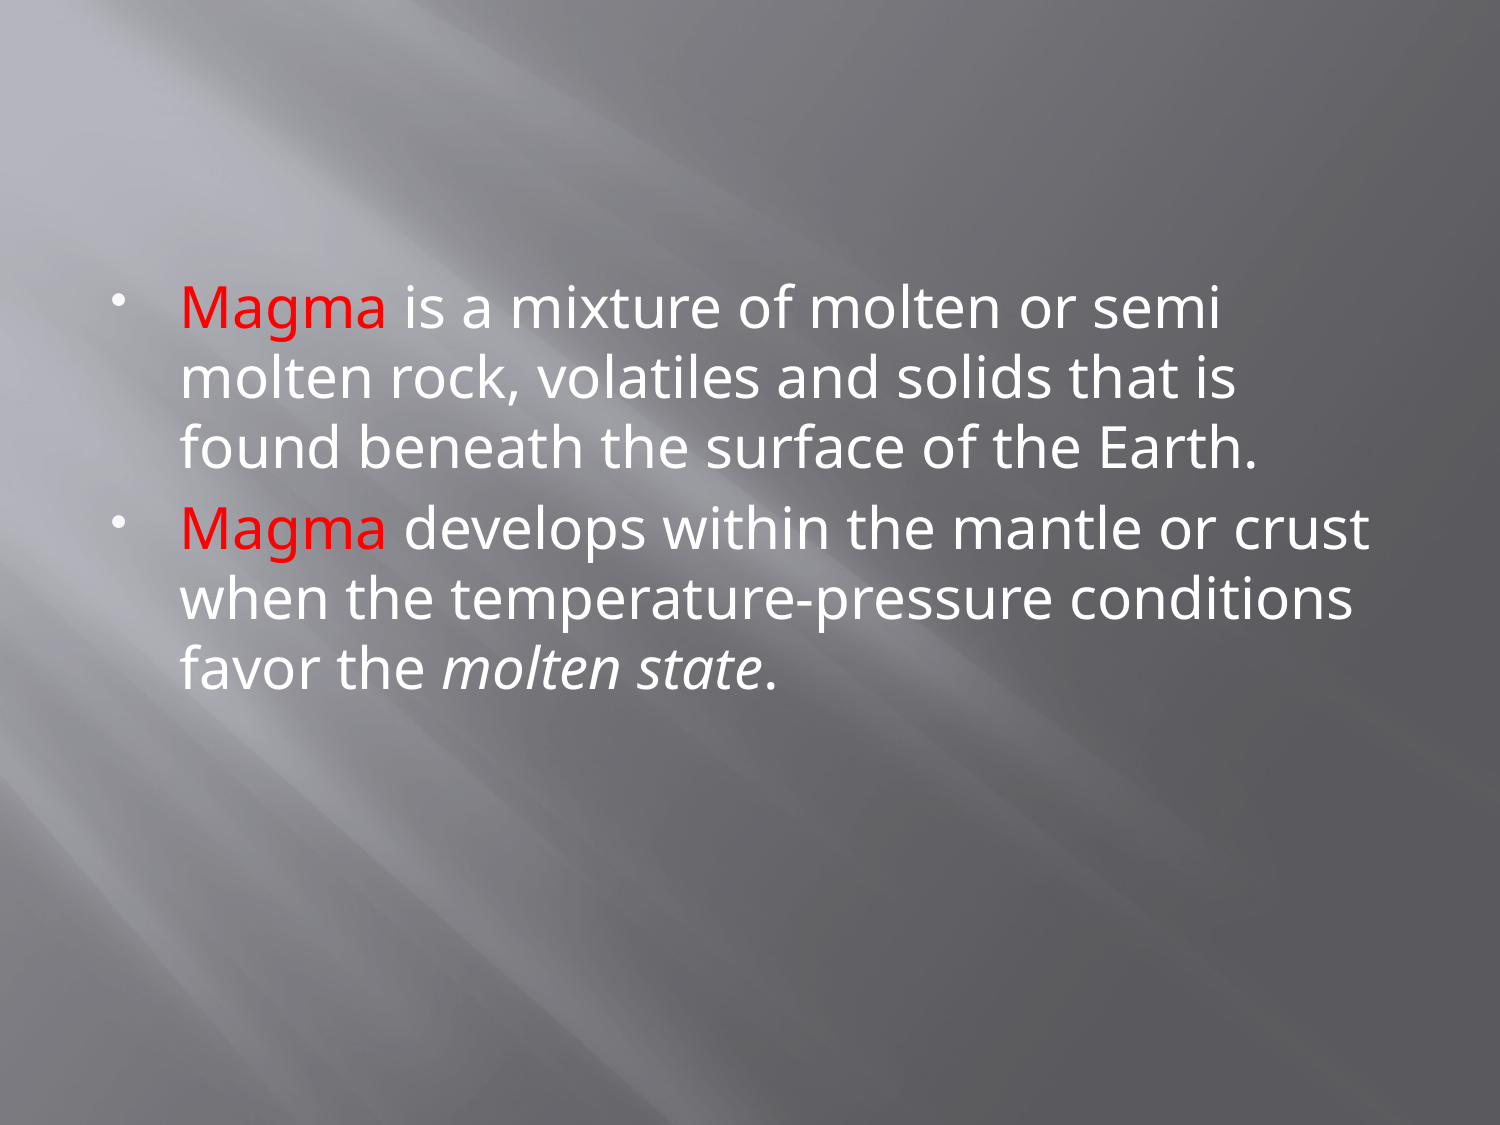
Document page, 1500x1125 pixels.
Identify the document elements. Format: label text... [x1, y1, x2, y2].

list Magma is a mixture of molten or semi molten rock, volatiles and solids that is found beneath the surface of the Earth. Magma develops within the mantle or crust when the temperature-pressure conditions favor the molten state. [75, 262, 1425, 1035]
